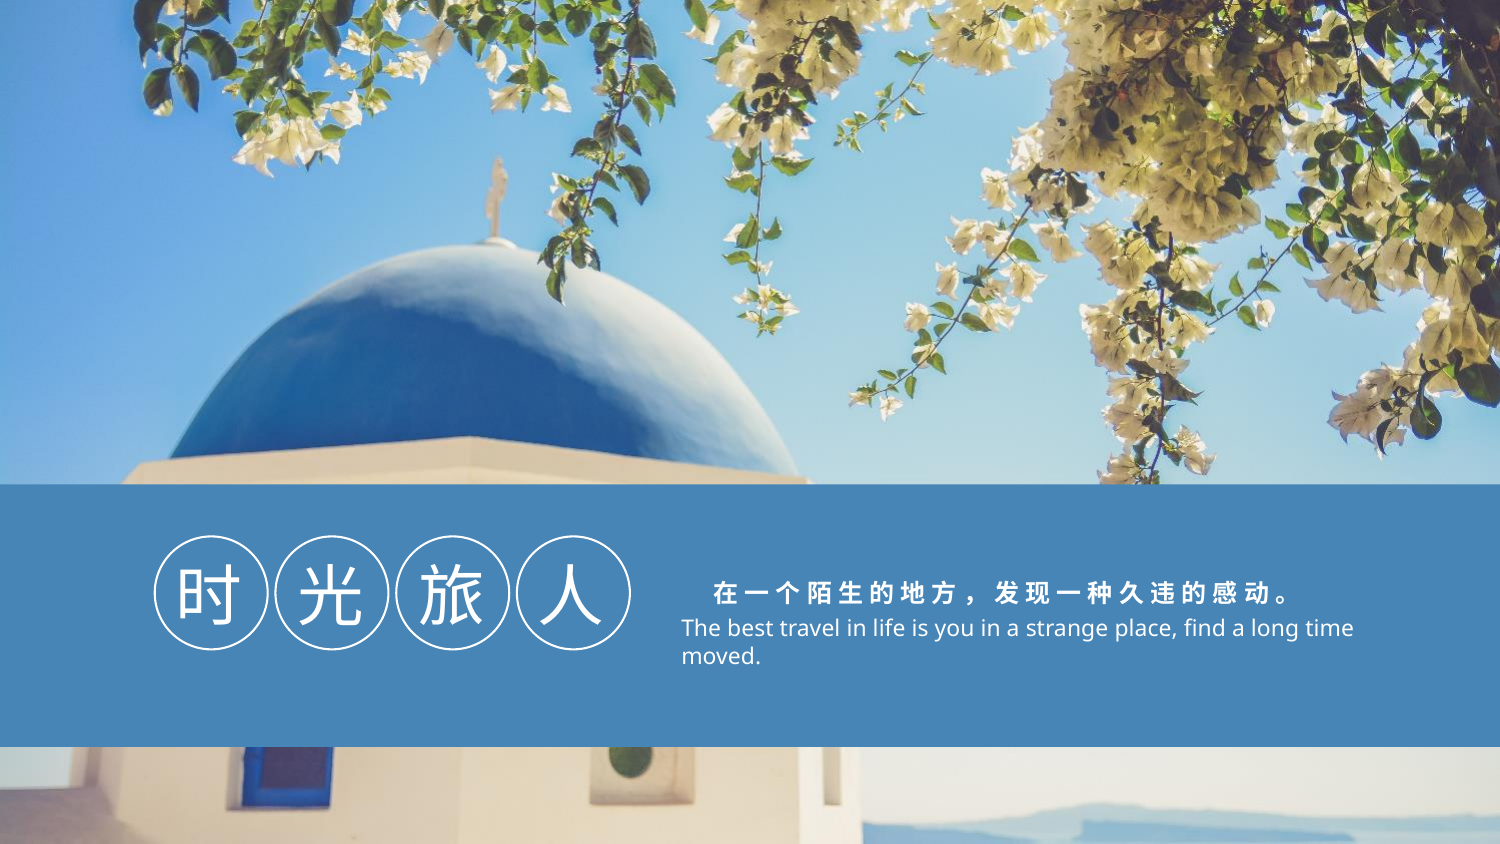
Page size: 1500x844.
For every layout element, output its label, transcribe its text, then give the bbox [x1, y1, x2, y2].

picture [0, 0, 1500, 483]
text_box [154, 536, 630, 650]
text_box 在一个陌生的地方，发现一种久违的感动。 [649, 570, 1366, 615]
picture [0, 748, 1500, 844]
text_box The best travel in life is you in a strange place, find a long time moved. [666, 606, 1385, 677]
text_box [0, 483, 1500, 748]
